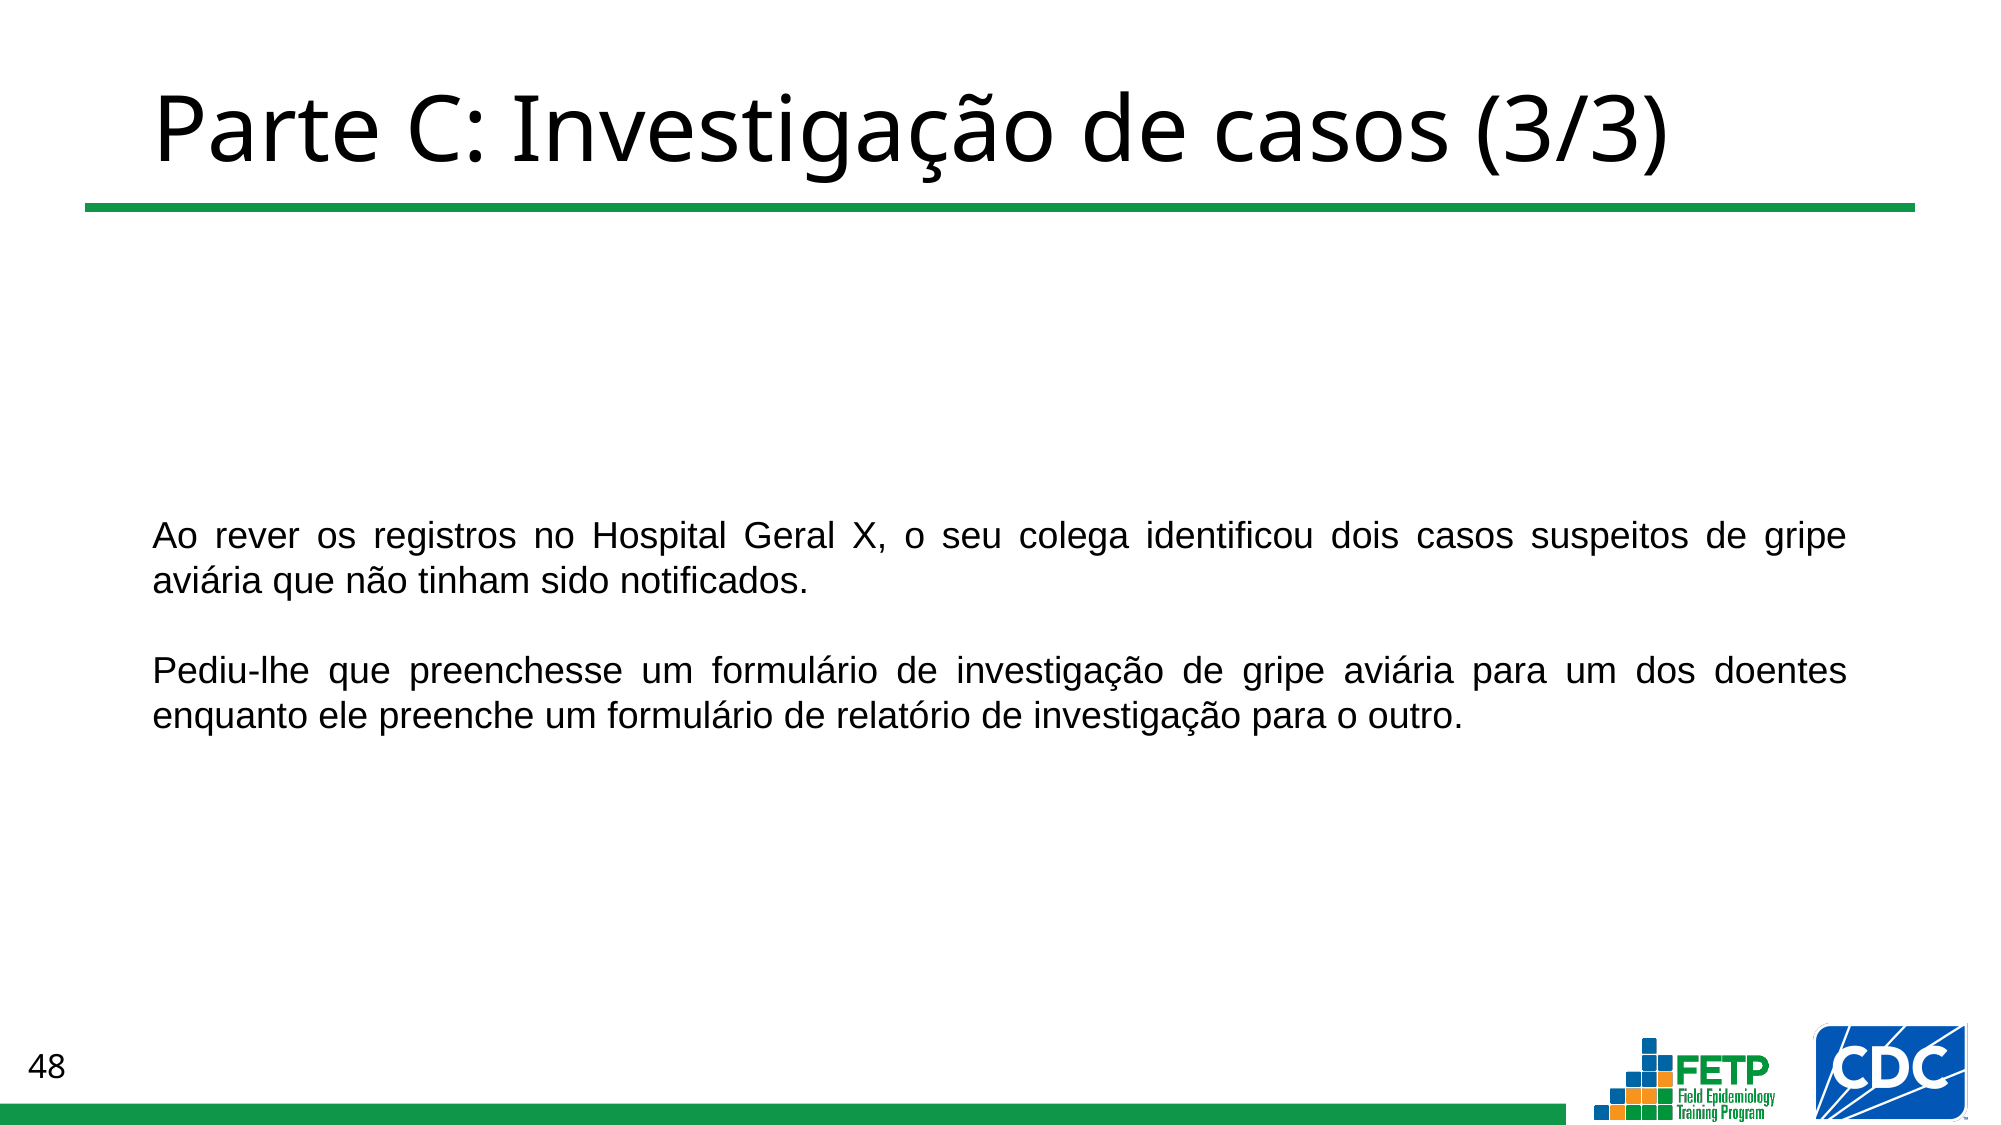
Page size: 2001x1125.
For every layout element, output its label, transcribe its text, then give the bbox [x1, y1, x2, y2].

picture [1813, 1023, 1968, 1122]
picture [1594, 1038, 1775, 1122]
title Parte C: Investigação de casos (3/3) [137, 75, 1863, 207]
list Ao rever os registros no Hospital Geral X, o seu colega identificou dois casos suspeitos de gripe aviária que não tinham sido notificados. Pediu-lhe que preenchesse um formulário de investigação de gripe aviária para um dos doentes enquanto ele preenche um formulário de relatório de investigação para o outro. [137, 242, 1863, 1004]
